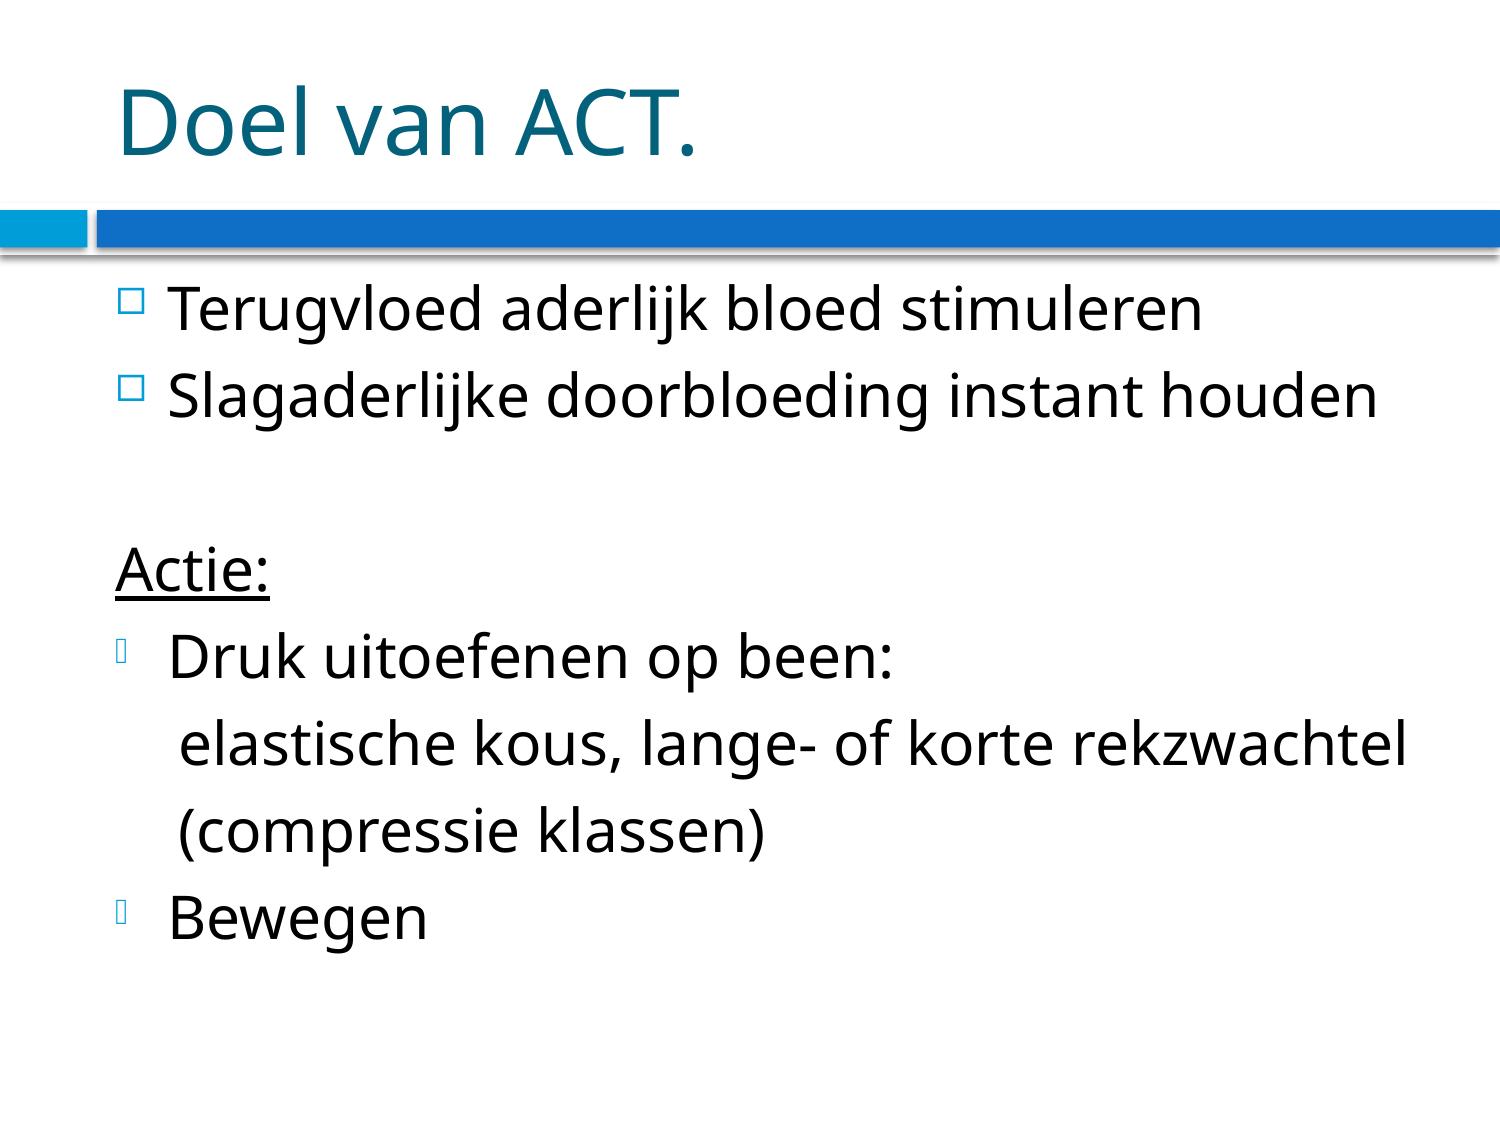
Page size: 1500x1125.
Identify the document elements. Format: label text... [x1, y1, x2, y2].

list Terugvloed aderlijk bloed stimuleren Slagaderlijke doorbloeding instant houden Actie: Druk uitoefenen op been: elastische kous, lange- of korte rekzwachtel (compressie klassen) Bewegen [100, 262, 1438, 1000]
title Doel van ACT. [100, 37, 1438, 200]
